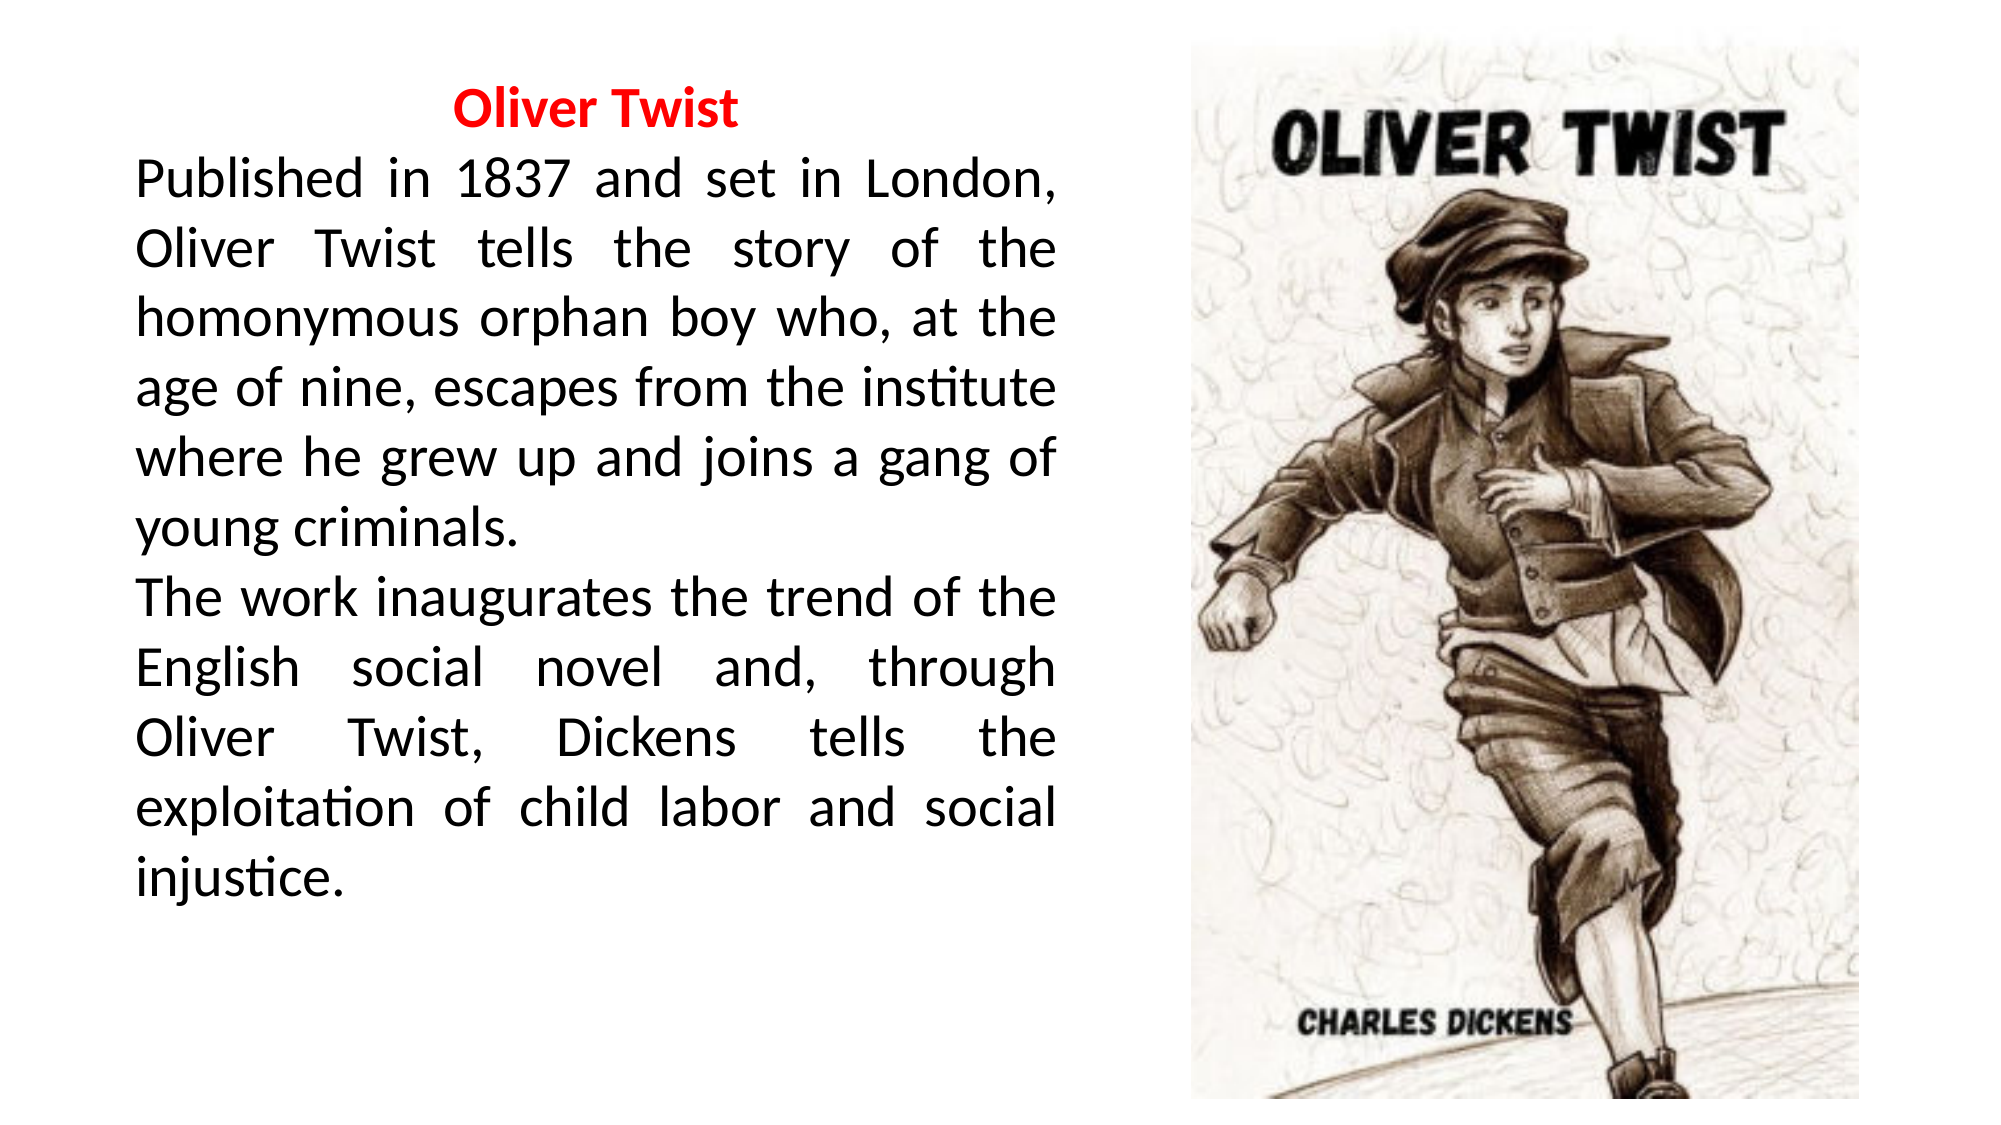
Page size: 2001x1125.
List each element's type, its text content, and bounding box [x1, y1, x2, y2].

text_box Oliver Twist Published in 1837 and set in London, Oliver Twist tells the story of the homonymous orphan boy who, at the age of nine, escapes from the institute where he grew up and joins a gang of young criminals. The work inaugurates the trend of the English social novel and, through Oliver Twist, Dickens tells the exploitation of child labor and social injustice. [120, 61, 1073, 916]
picture [1191, 26, 1860, 1099]
